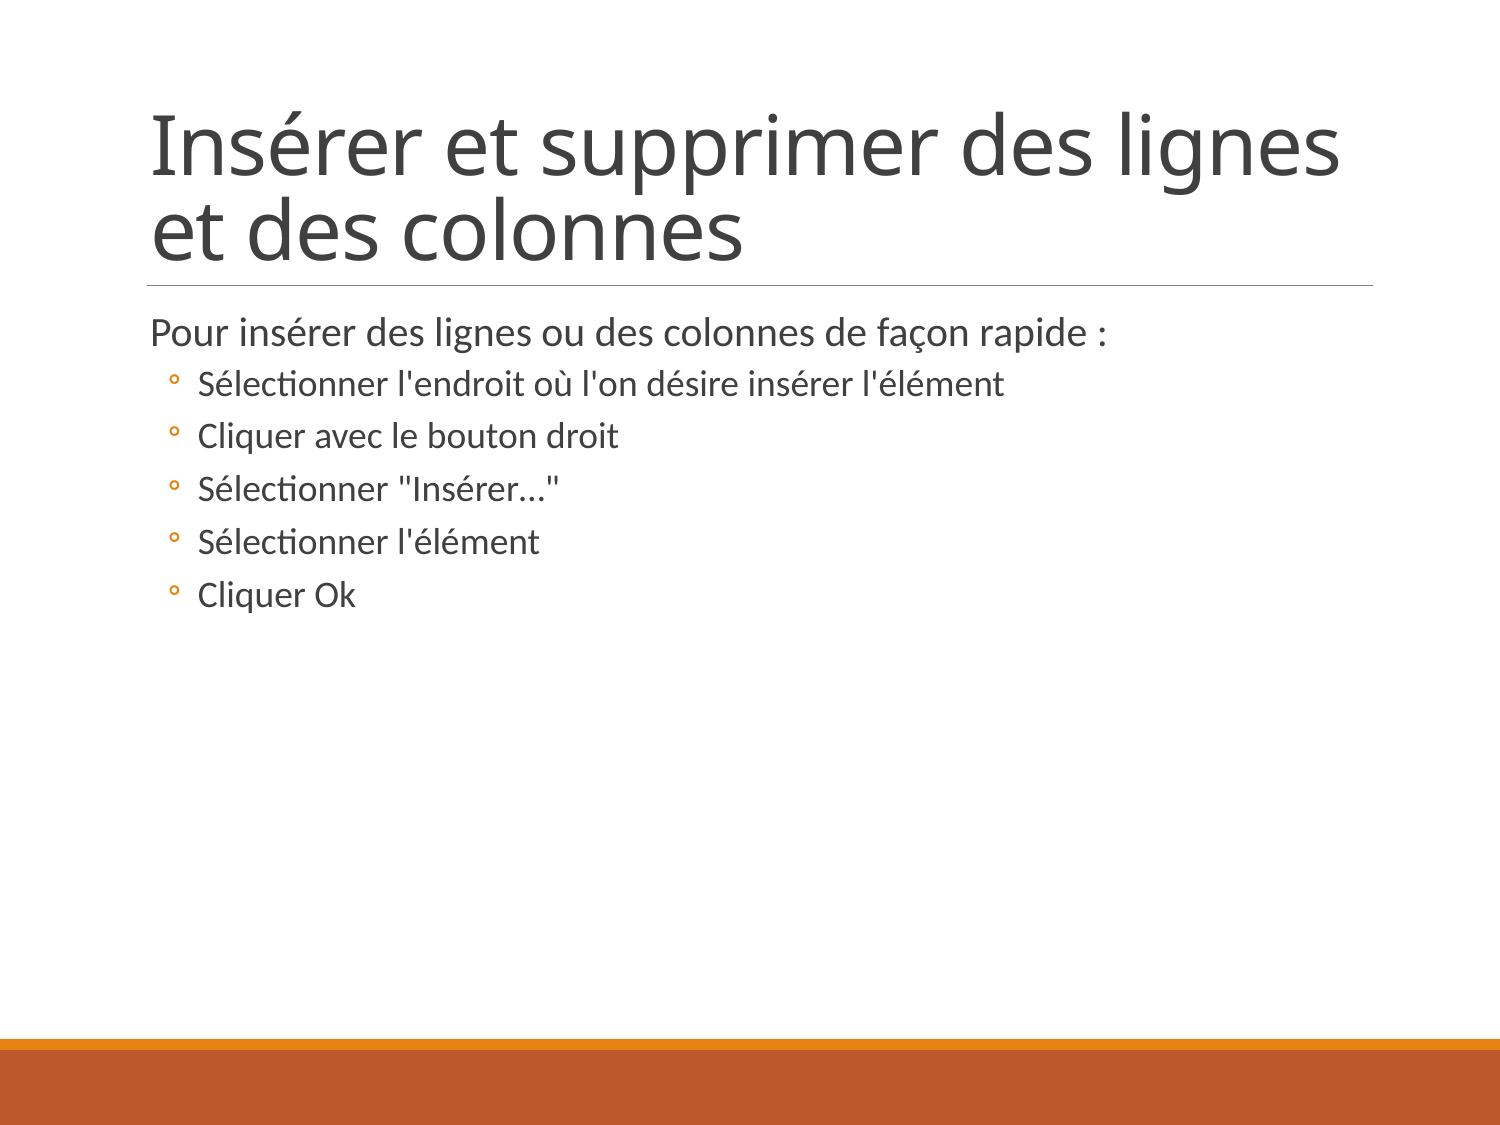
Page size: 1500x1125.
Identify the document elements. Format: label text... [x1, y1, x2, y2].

list Pour insérer des lignes ou des colonnes de façon rapide : Sélectionner l'endroit où l'on désire insérer l'élément Cliquer avec le bouton droit Sélectionner "Insérer…" Sélectionner l'élément Cliquer Ok [135, 302, 1373, 963]
title Insérer et supprimer des lignes et des colonnes [135, 47, 1373, 285]
